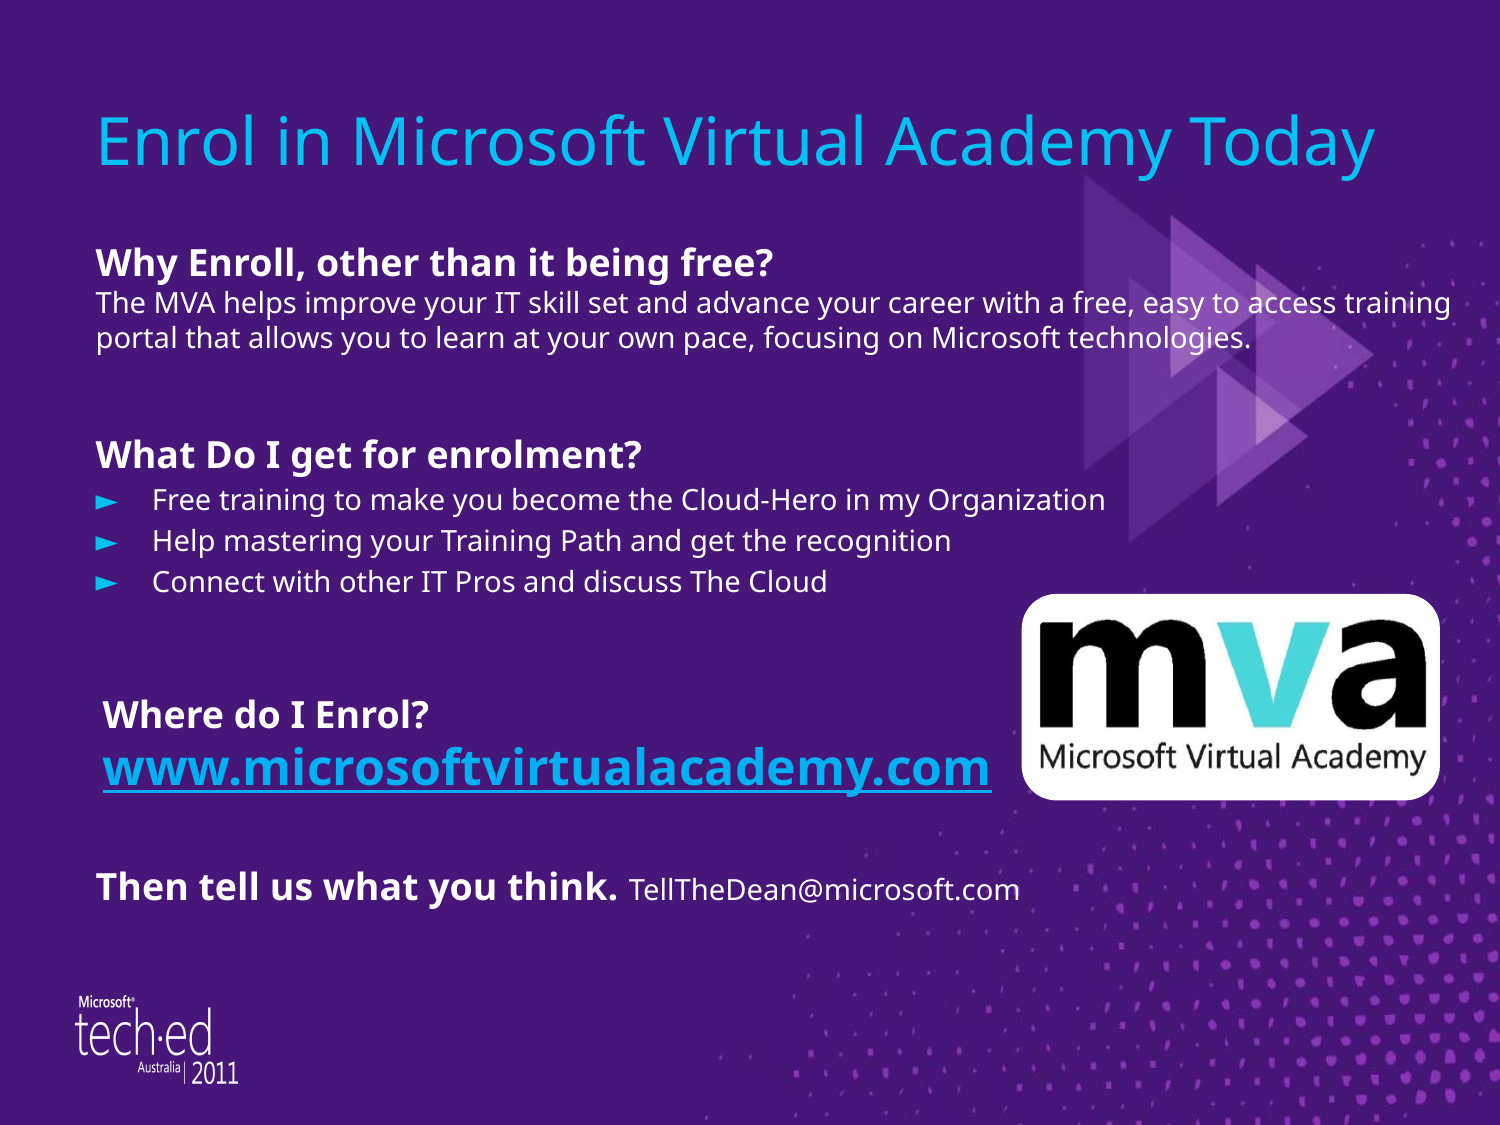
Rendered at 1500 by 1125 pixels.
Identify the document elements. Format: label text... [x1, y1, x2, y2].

title Enrol in Microsoft Virtual Academy Today [80, 45, 1471, 231]
text_box Why Enroll, other than it being free? The MVA helps improve your IT skill set and advance your career with a free, easy to access training portal that allows you to learn at your own pace, focusing on Microsoft technologies. [80, 231, 1471, 362]
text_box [1021, 593, 1441, 801]
text_box Then tell us what you think. TellTheDean@microsoft.com [80, 855, 1298, 915]
picture [0, 0, 1500, 1125]
text_box Where do I Enrol? www.microsoftvirtualacademy.com [80, 676, 1292, 819]
text_box What Do I get for enrolment? Free training to make you become the Cloud-Hero in my Organization Help mastering your Training Path and get the recognition Connect with other IT Pros and discuss The Cloud [80, 423, 1400, 606]
